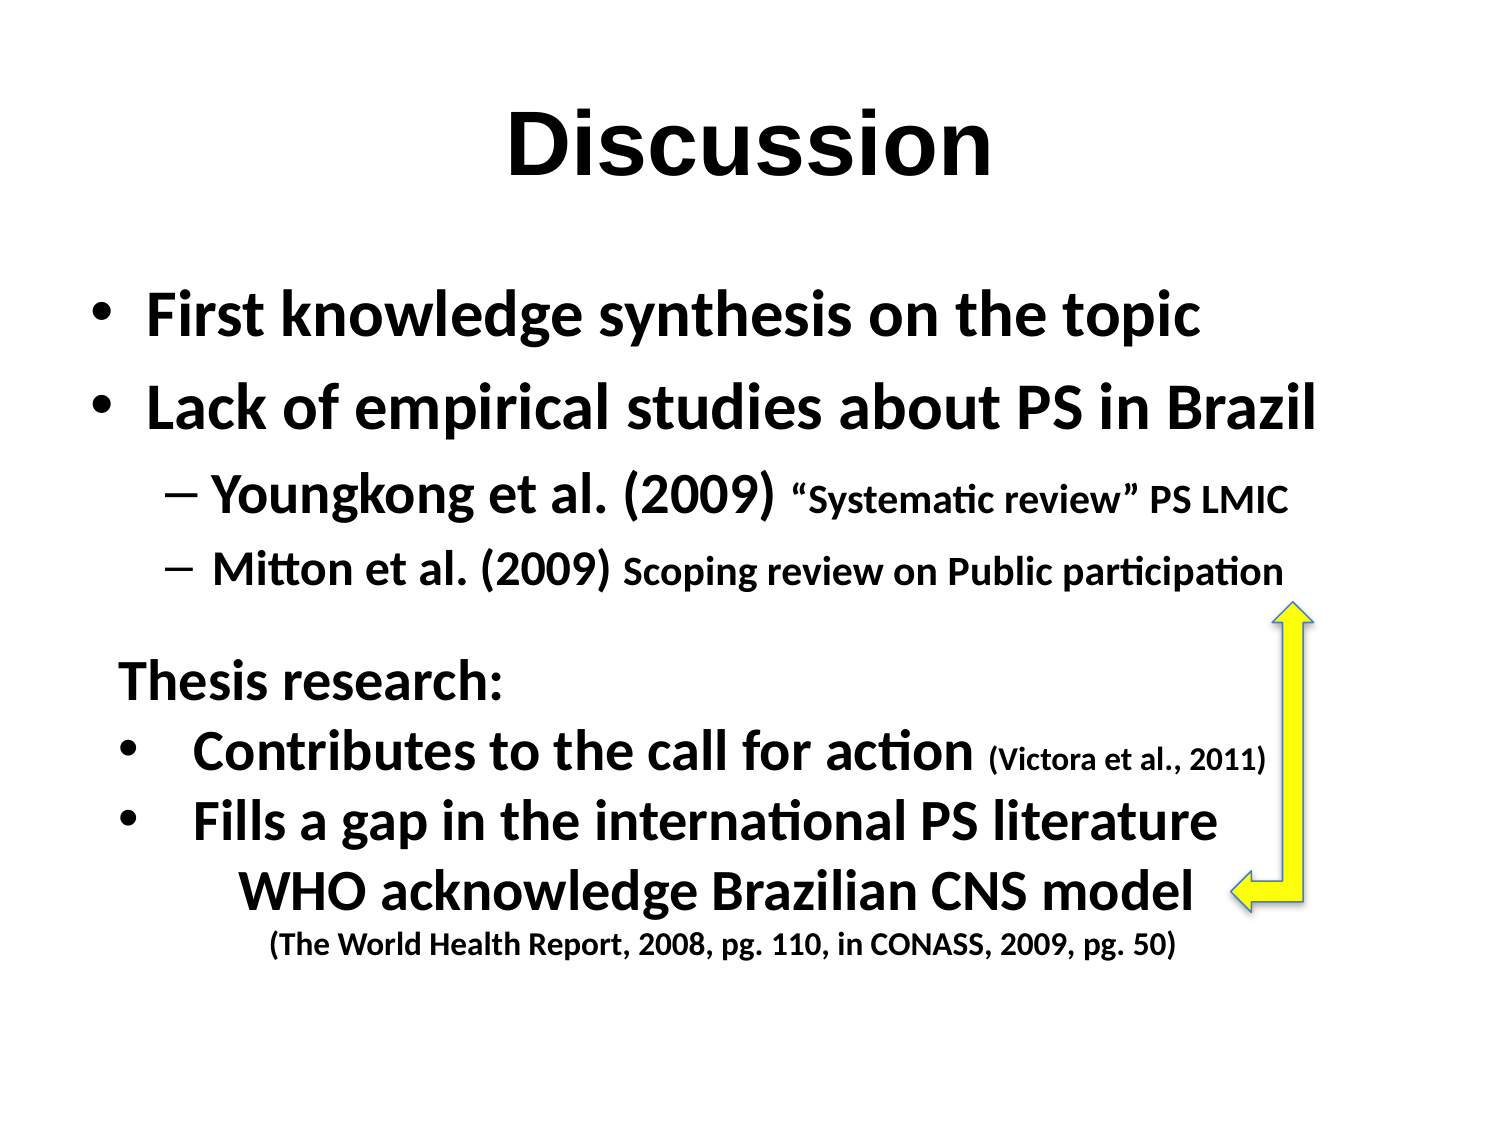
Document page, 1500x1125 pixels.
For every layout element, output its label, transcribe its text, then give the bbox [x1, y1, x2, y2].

text_box Thesis research: Contributes to the call for action (Victora et al., 2011) Fills a gap in the international PS literature WHO acknowledge Brazilian CNS model (The World Health Report, 2008, pg. 110, in CONASS, 2009, pg. 50) [104, 634, 1425, 970]
text_box [1230, 601, 1315, 914]
list First knowledge synthesis on the topic Lack of empirical studies about PS in Brazil Youngkong et al. (2009) “Systematic review” PS LMIC Mitton et al. (2009) Scoping review on Public participation [75, 262, 1425, 650]
title Discussion [75, 45, 1425, 233]
